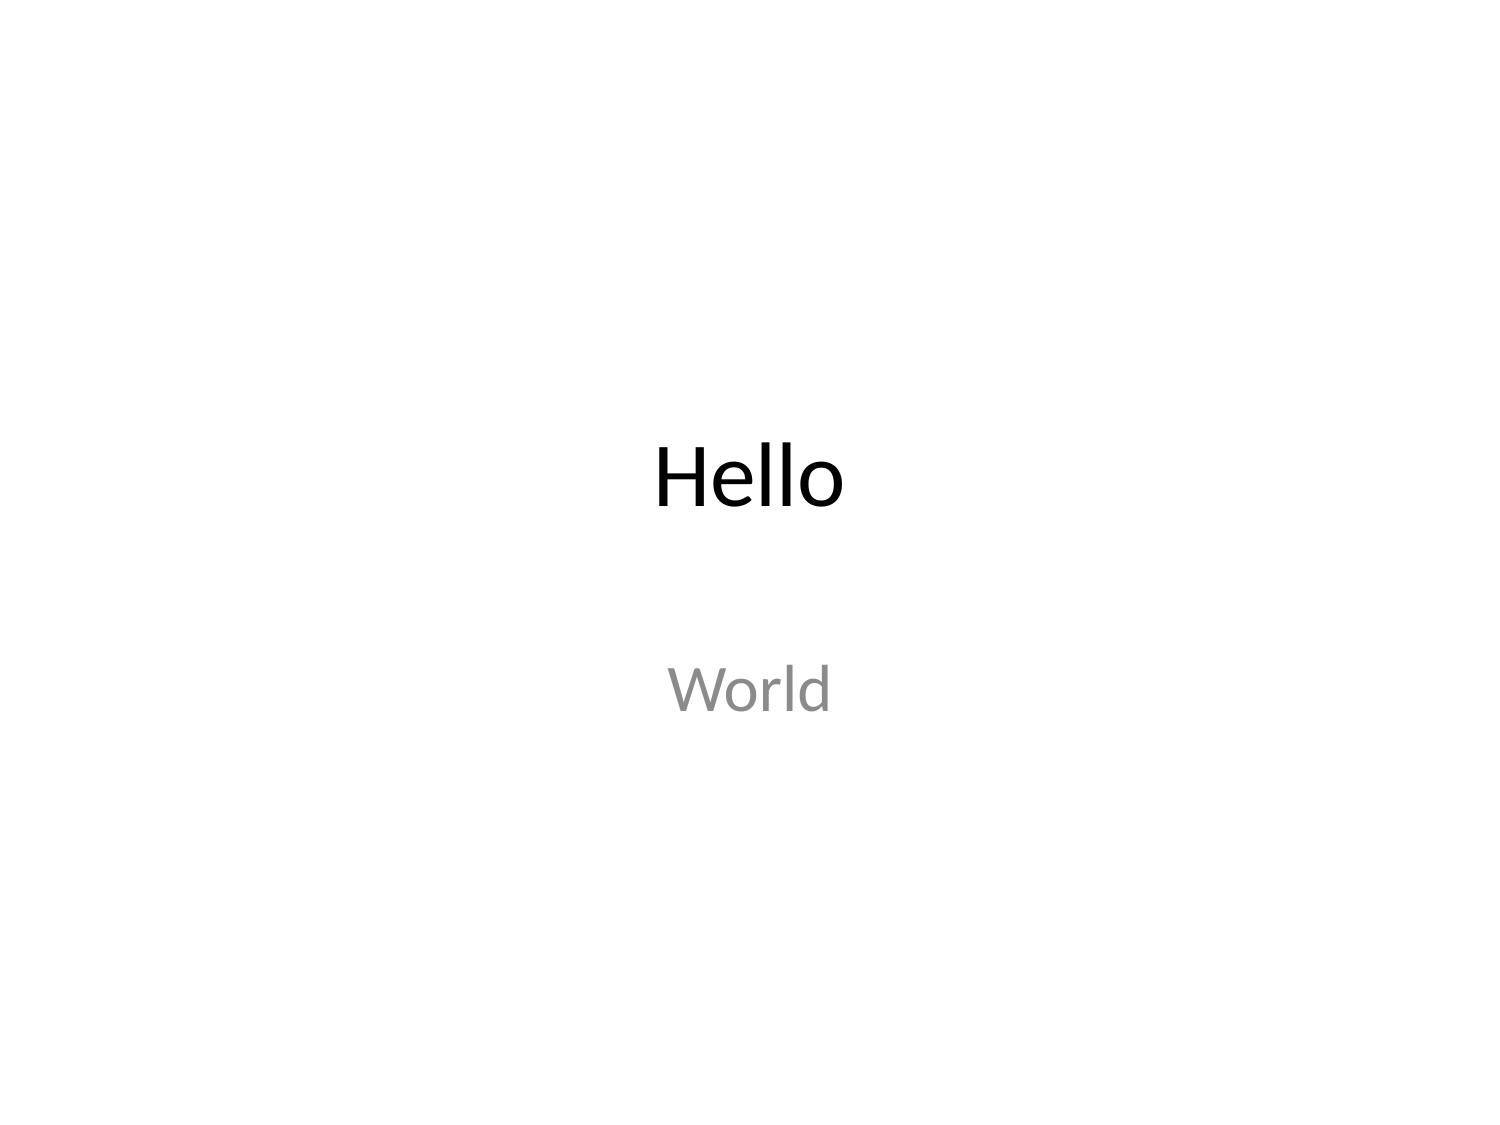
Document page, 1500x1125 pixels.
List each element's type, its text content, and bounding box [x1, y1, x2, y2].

subtitle World [225, 637, 1275, 925]
title Hello [112, 349, 1388, 591]
